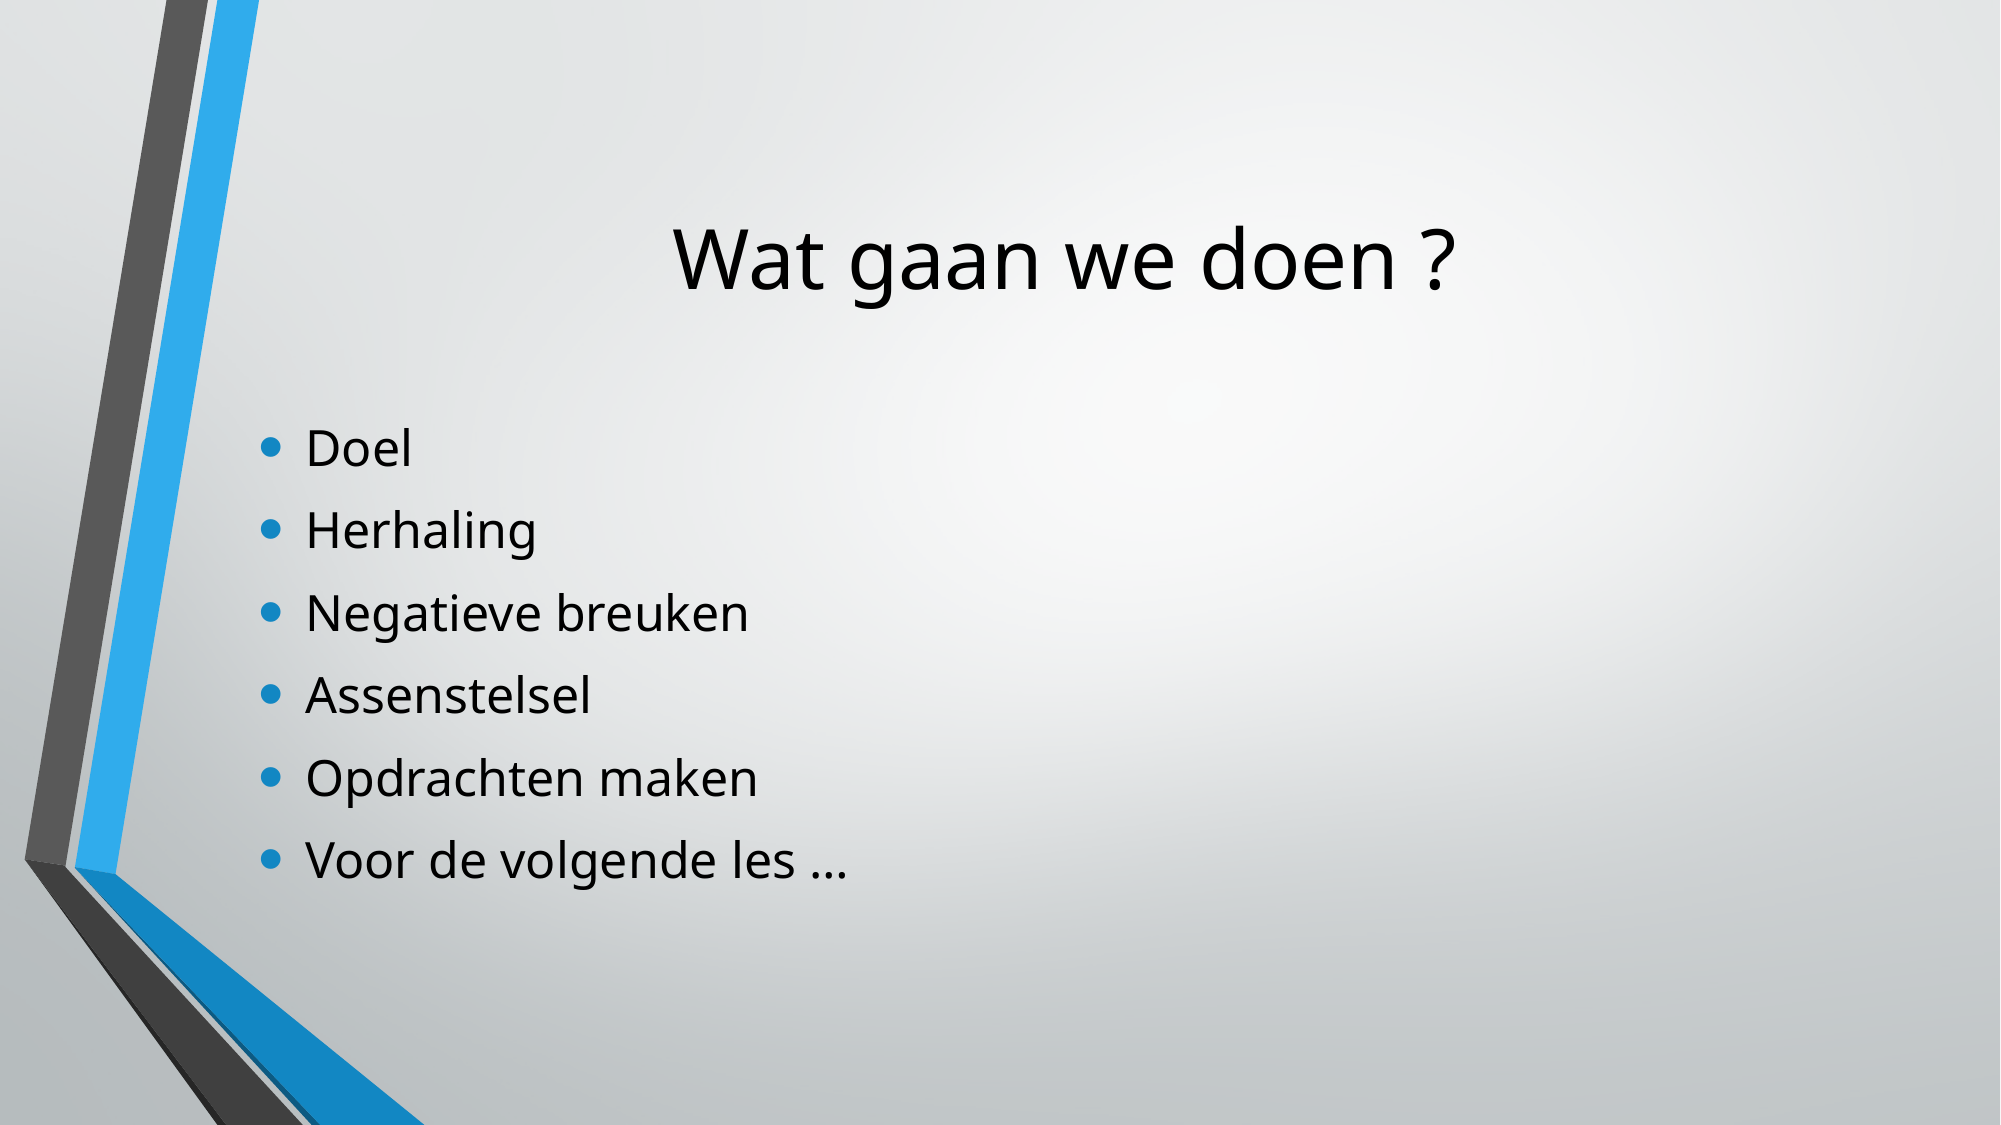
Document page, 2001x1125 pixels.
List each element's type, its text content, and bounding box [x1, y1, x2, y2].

title Wat gaan we doen ? [243, 112, 1887, 400]
list Doel Herhaling Negatieve breuken Assenstelsel Opdrachten maken Voor de volgende les … [243, 437, 1887, 950]
